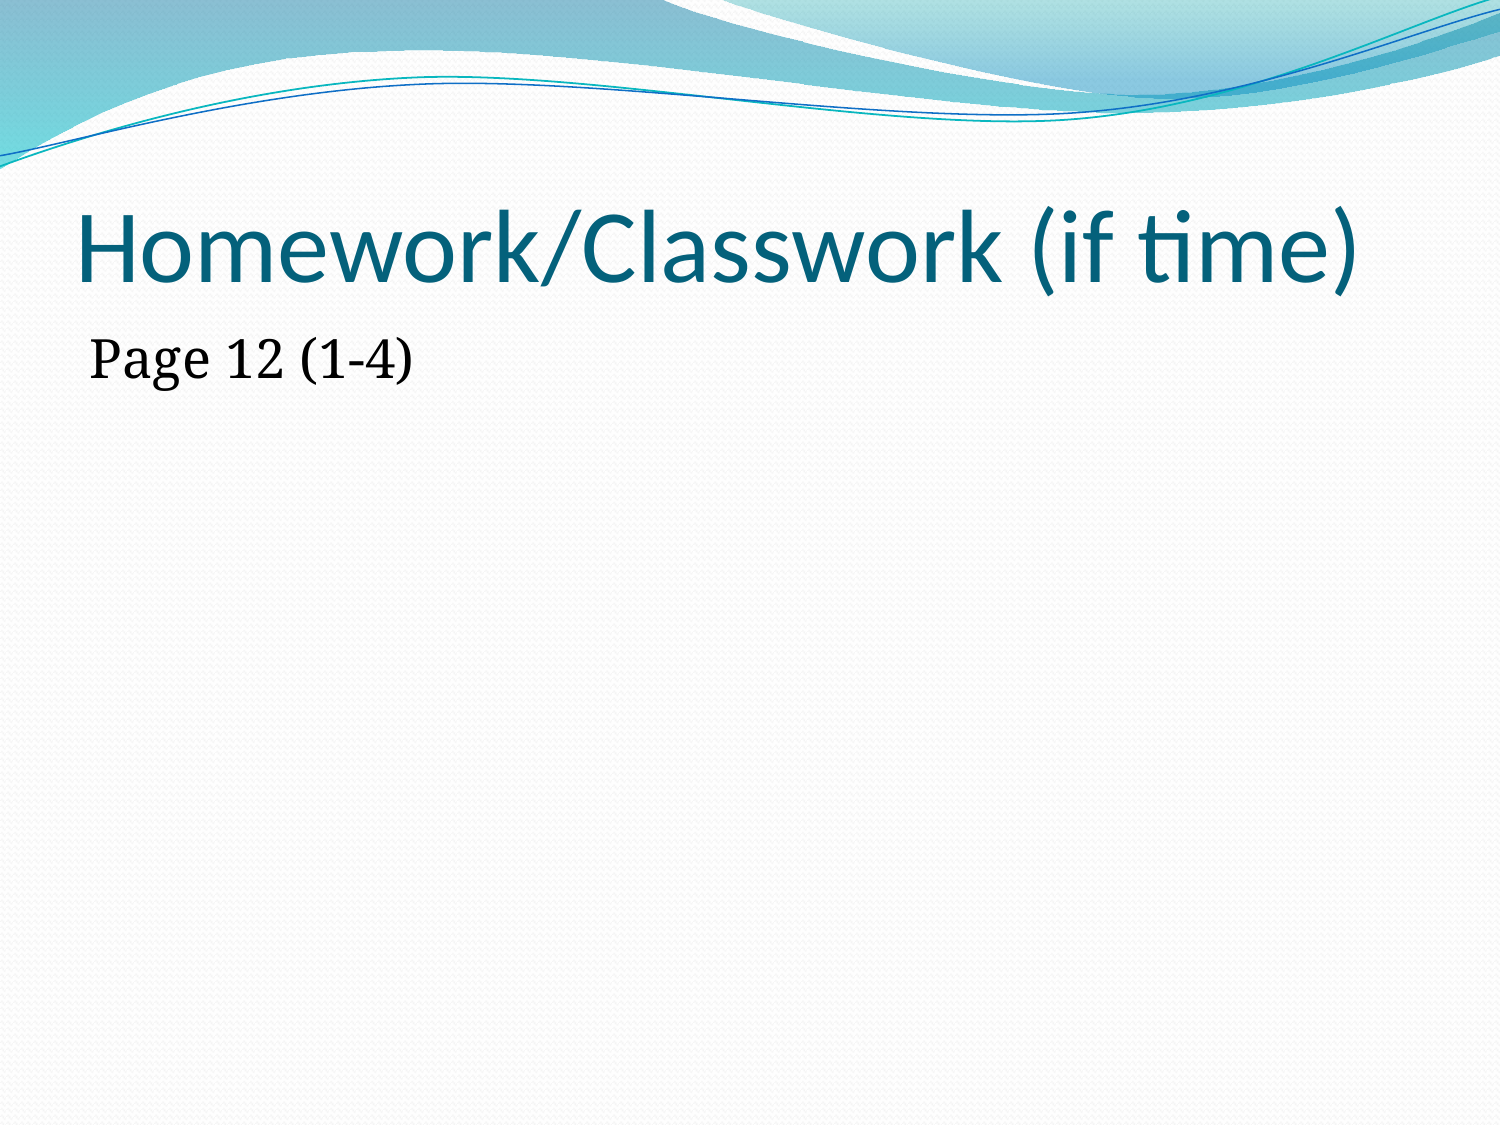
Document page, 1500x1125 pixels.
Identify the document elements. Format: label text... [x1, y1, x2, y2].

title Homework/Classwork (if time) [75, 115, 1425, 303]
list Page 12 (1-4) [75, 317, 1425, 1038]
